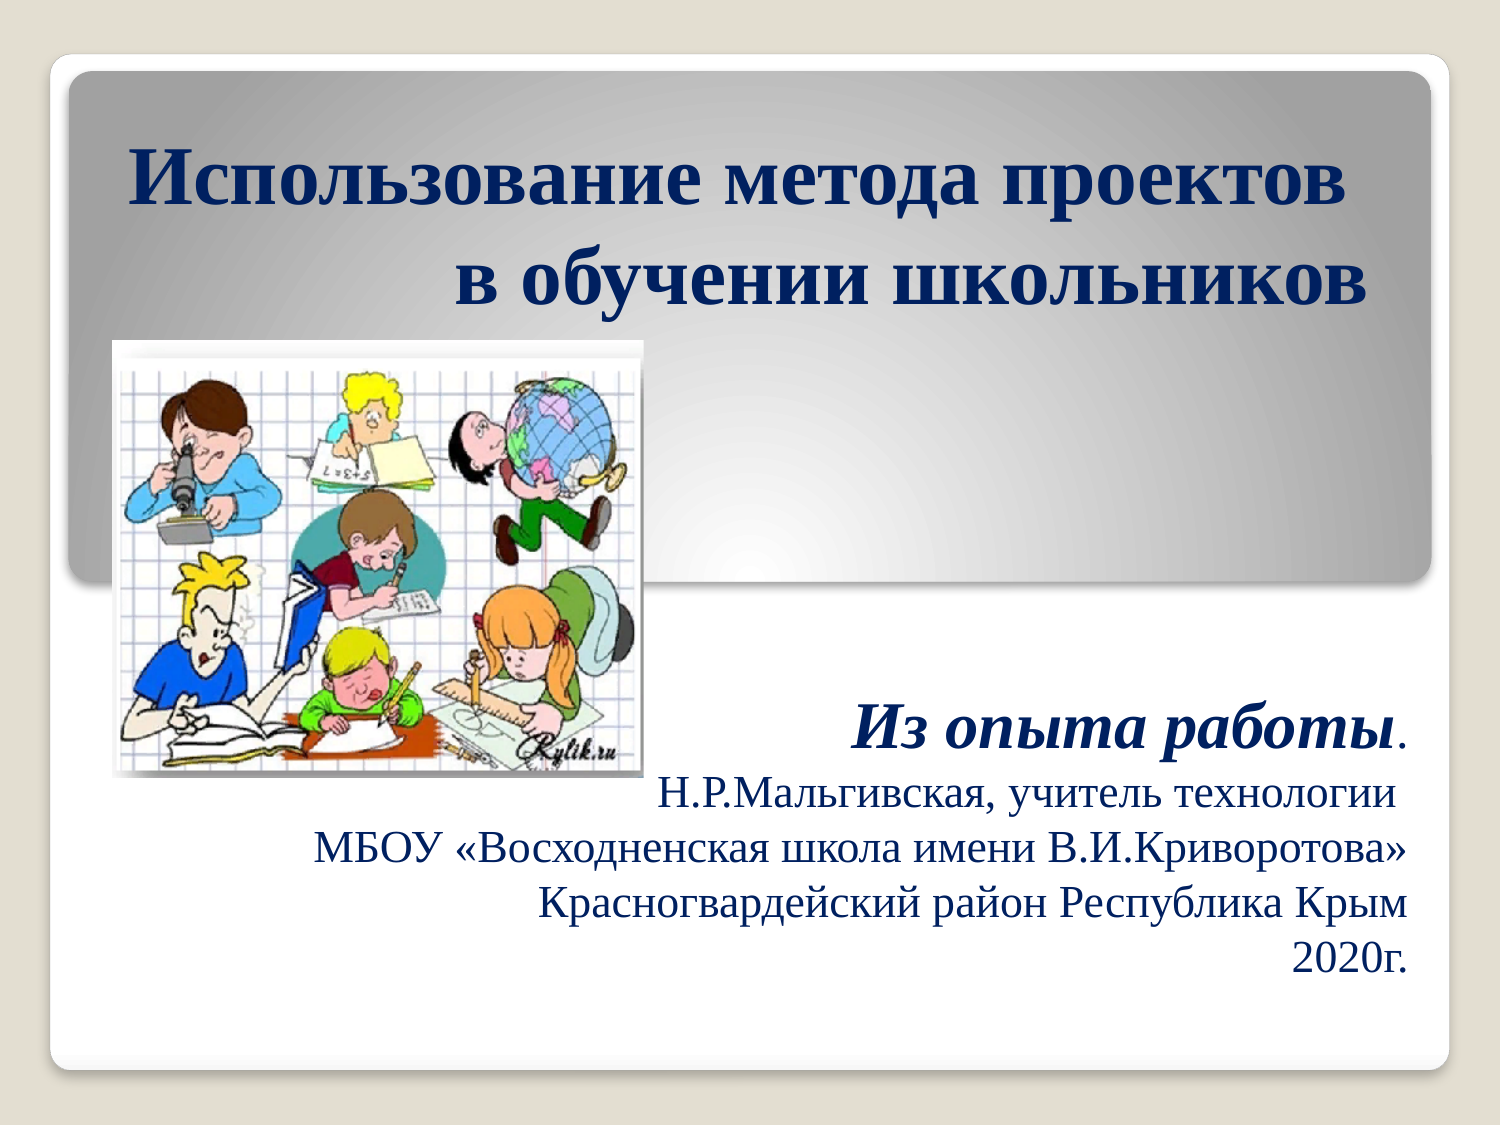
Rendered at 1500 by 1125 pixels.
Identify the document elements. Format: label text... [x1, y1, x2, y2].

picture [111, 340, 644, 778]
title Использование метода проектов в обучении школьников [112, 90, 1376, 329]
subtitle Из опыта работы. Н.Р.Мальгивская, учитель технологии МБОУ «Восходненская школа имени В.И.Криворотова» Красногвардейский район Республика Крым 2020г. [64, 621, 1424, 1051]
